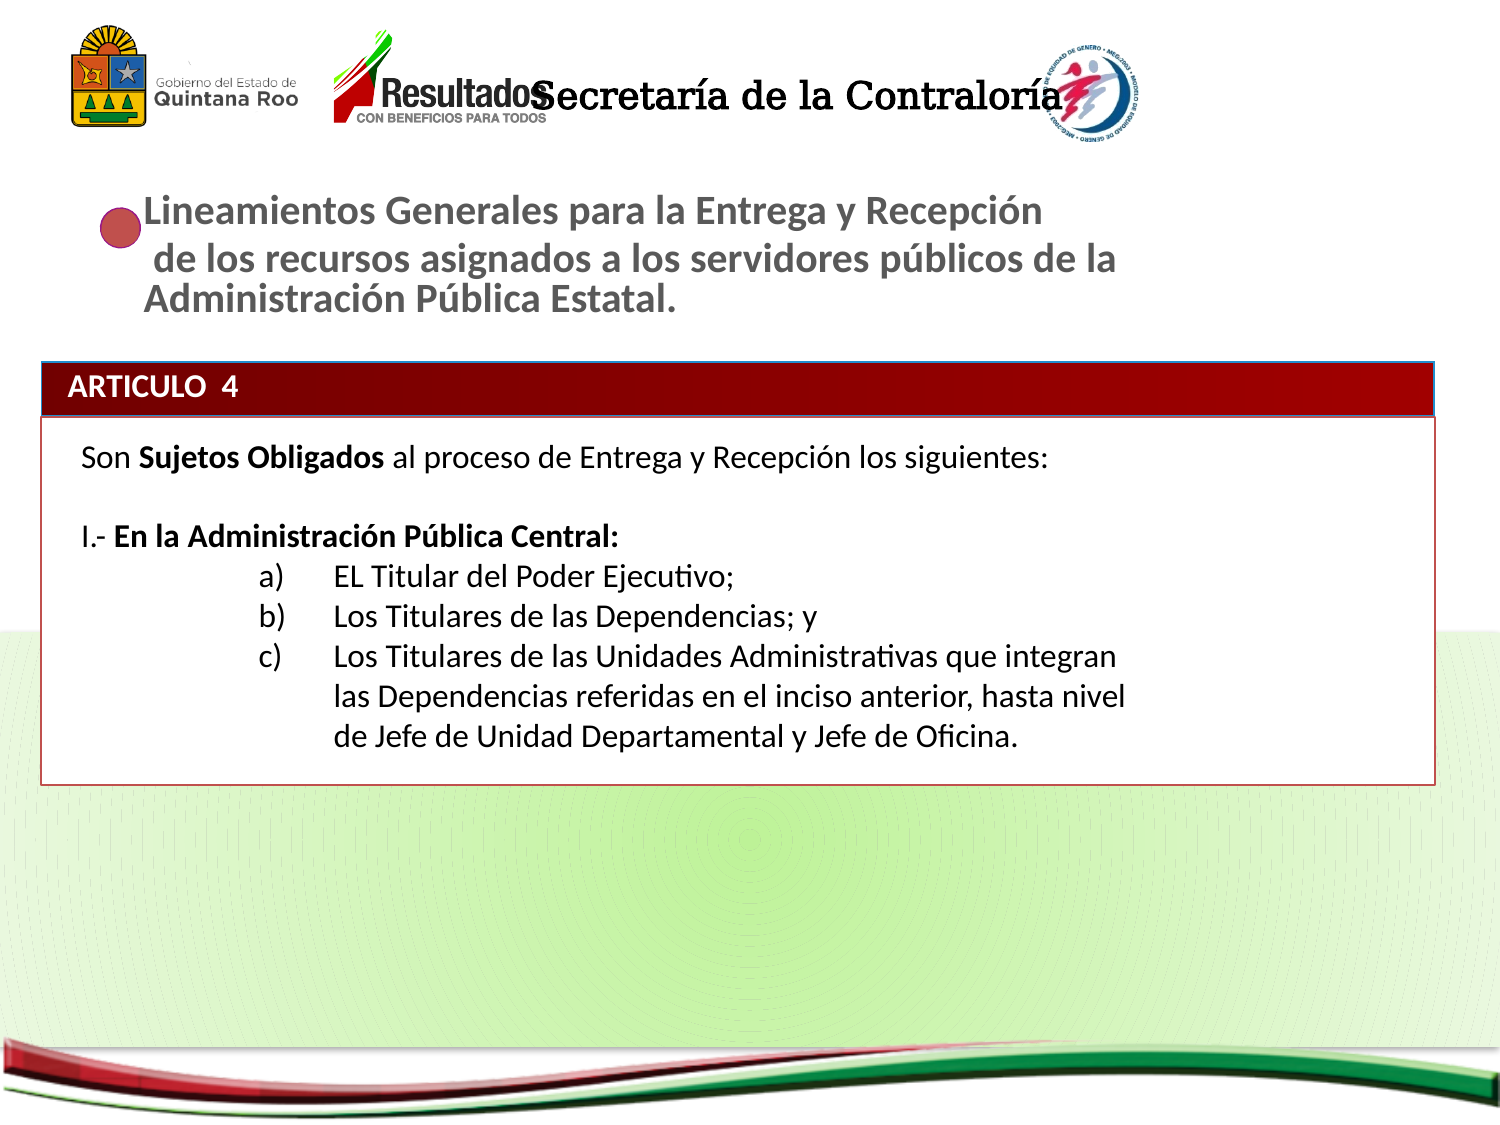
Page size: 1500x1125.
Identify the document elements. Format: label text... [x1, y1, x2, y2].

picture [58, 25, 303, 130]
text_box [41, 361, 1436, 786]
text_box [100, 207, 141, 248]
text_box [0, 632, 1500, 1030]
picture [1042, 45, 1140, 142]
text_box Secretaría de la Contraloría [567, 63, 1037, 124]
text_box Lineamientos Generales para la Entrega y Recepción de los recursos asignados a los servidores públicos de la Administración Pública Estatal. [128, 185, 1137, 329]
picture [0, 1031, 1500, 1125]
picture [318, 23, 563, 130]
text_box ARTICULO 4 [53, 356, 290, 360]
